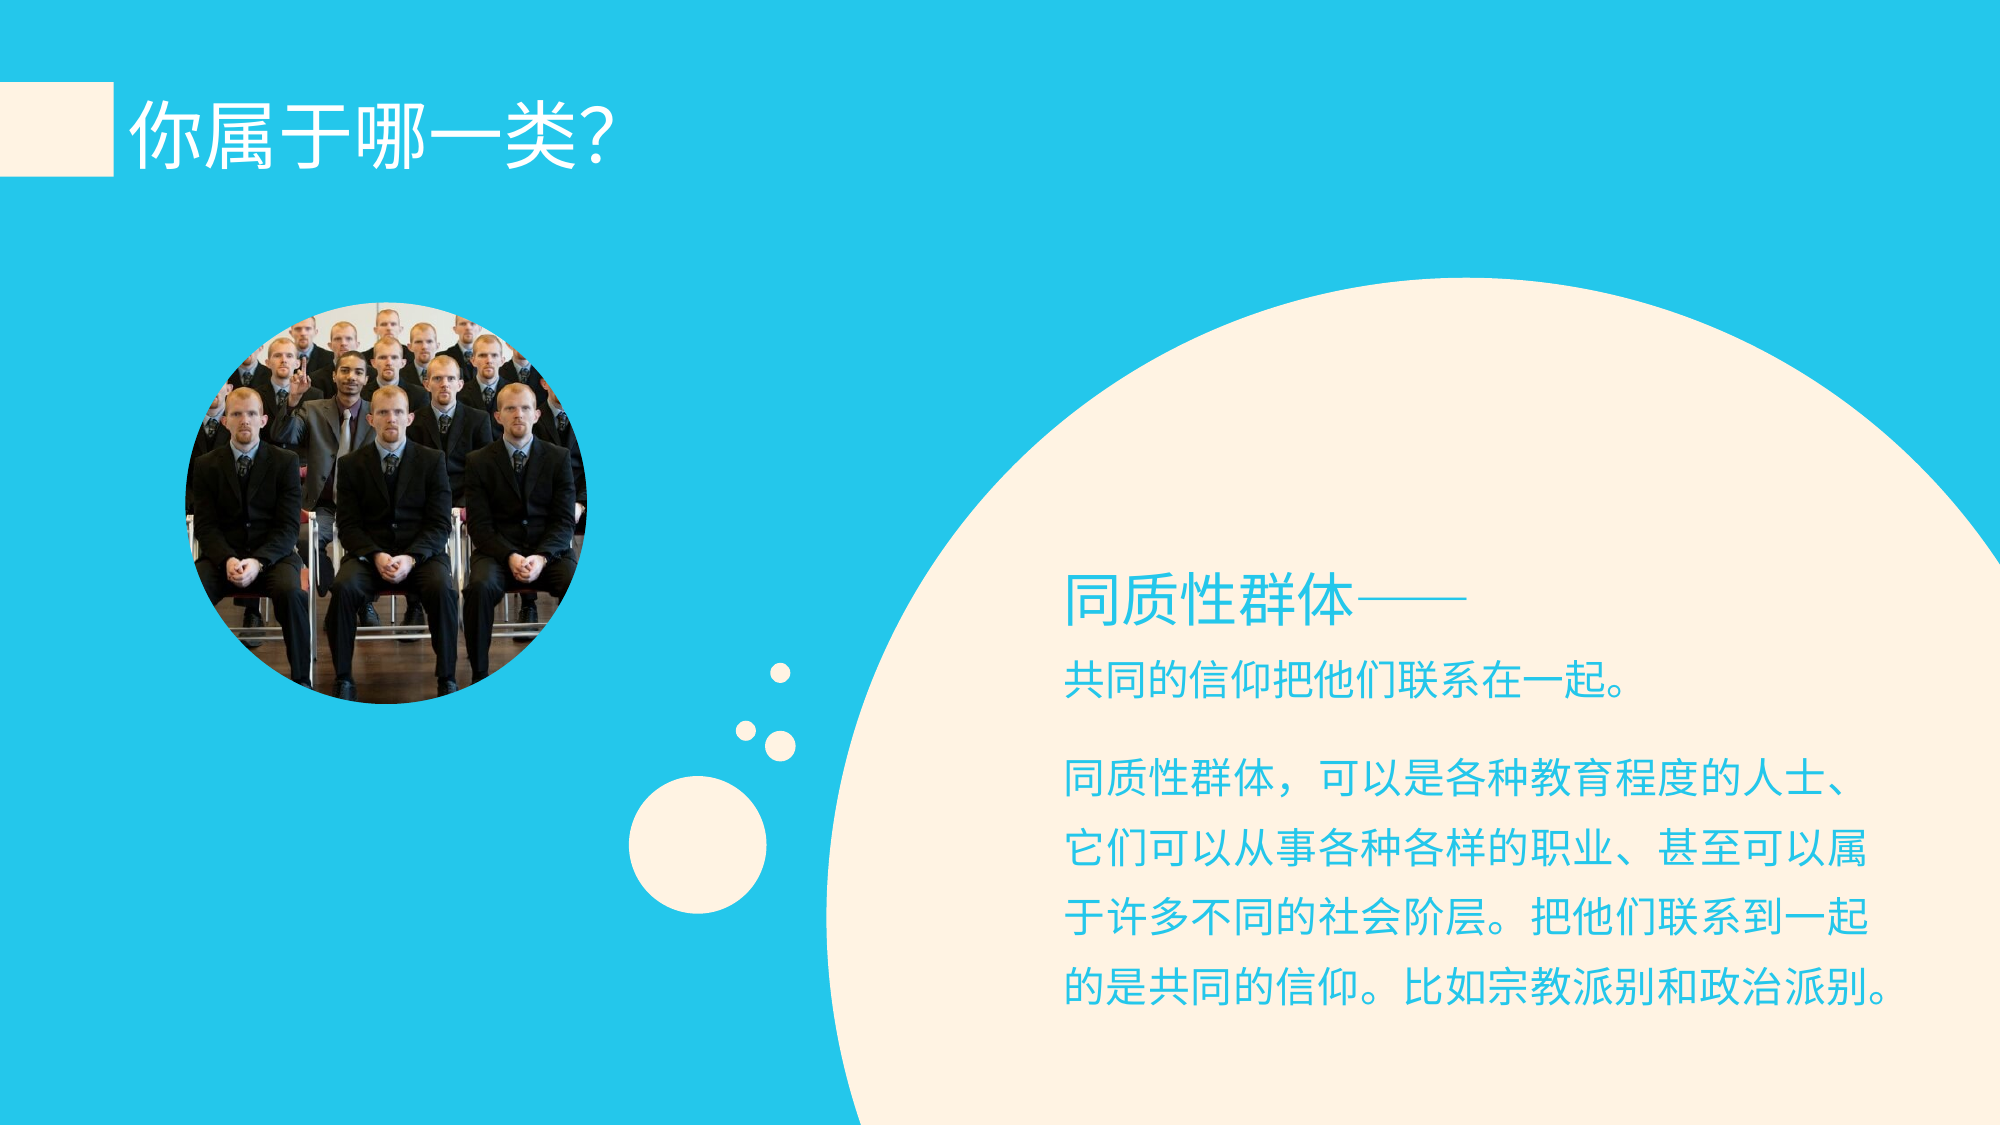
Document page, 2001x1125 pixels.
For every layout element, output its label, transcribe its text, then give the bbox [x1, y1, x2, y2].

text_box [825, 276, 2000, 1125]
picture [185, 302, 587, 705]
text_box [627, 775, 768, 915]
text_box [763, 729, 797, 763]
text_box 同质性群体—— 共同的信仰把他们联系在一起。 同质性群体，可以是各种教育程度的人士、它们可以从事各种各样的职业、甚至可以属于许多不同的社会阶层。把他们联系到一起的是共同的信仰。比如宗教派别和政治派别。 [1048, 528, 1884, 1019]
text_box [769, 661, 792, 684]
text_box [734, 719, 757, 742]
text_box [0, 81, 113, 178]
text_box 你属于哪一类？ [113, 81, 1004, 187]
